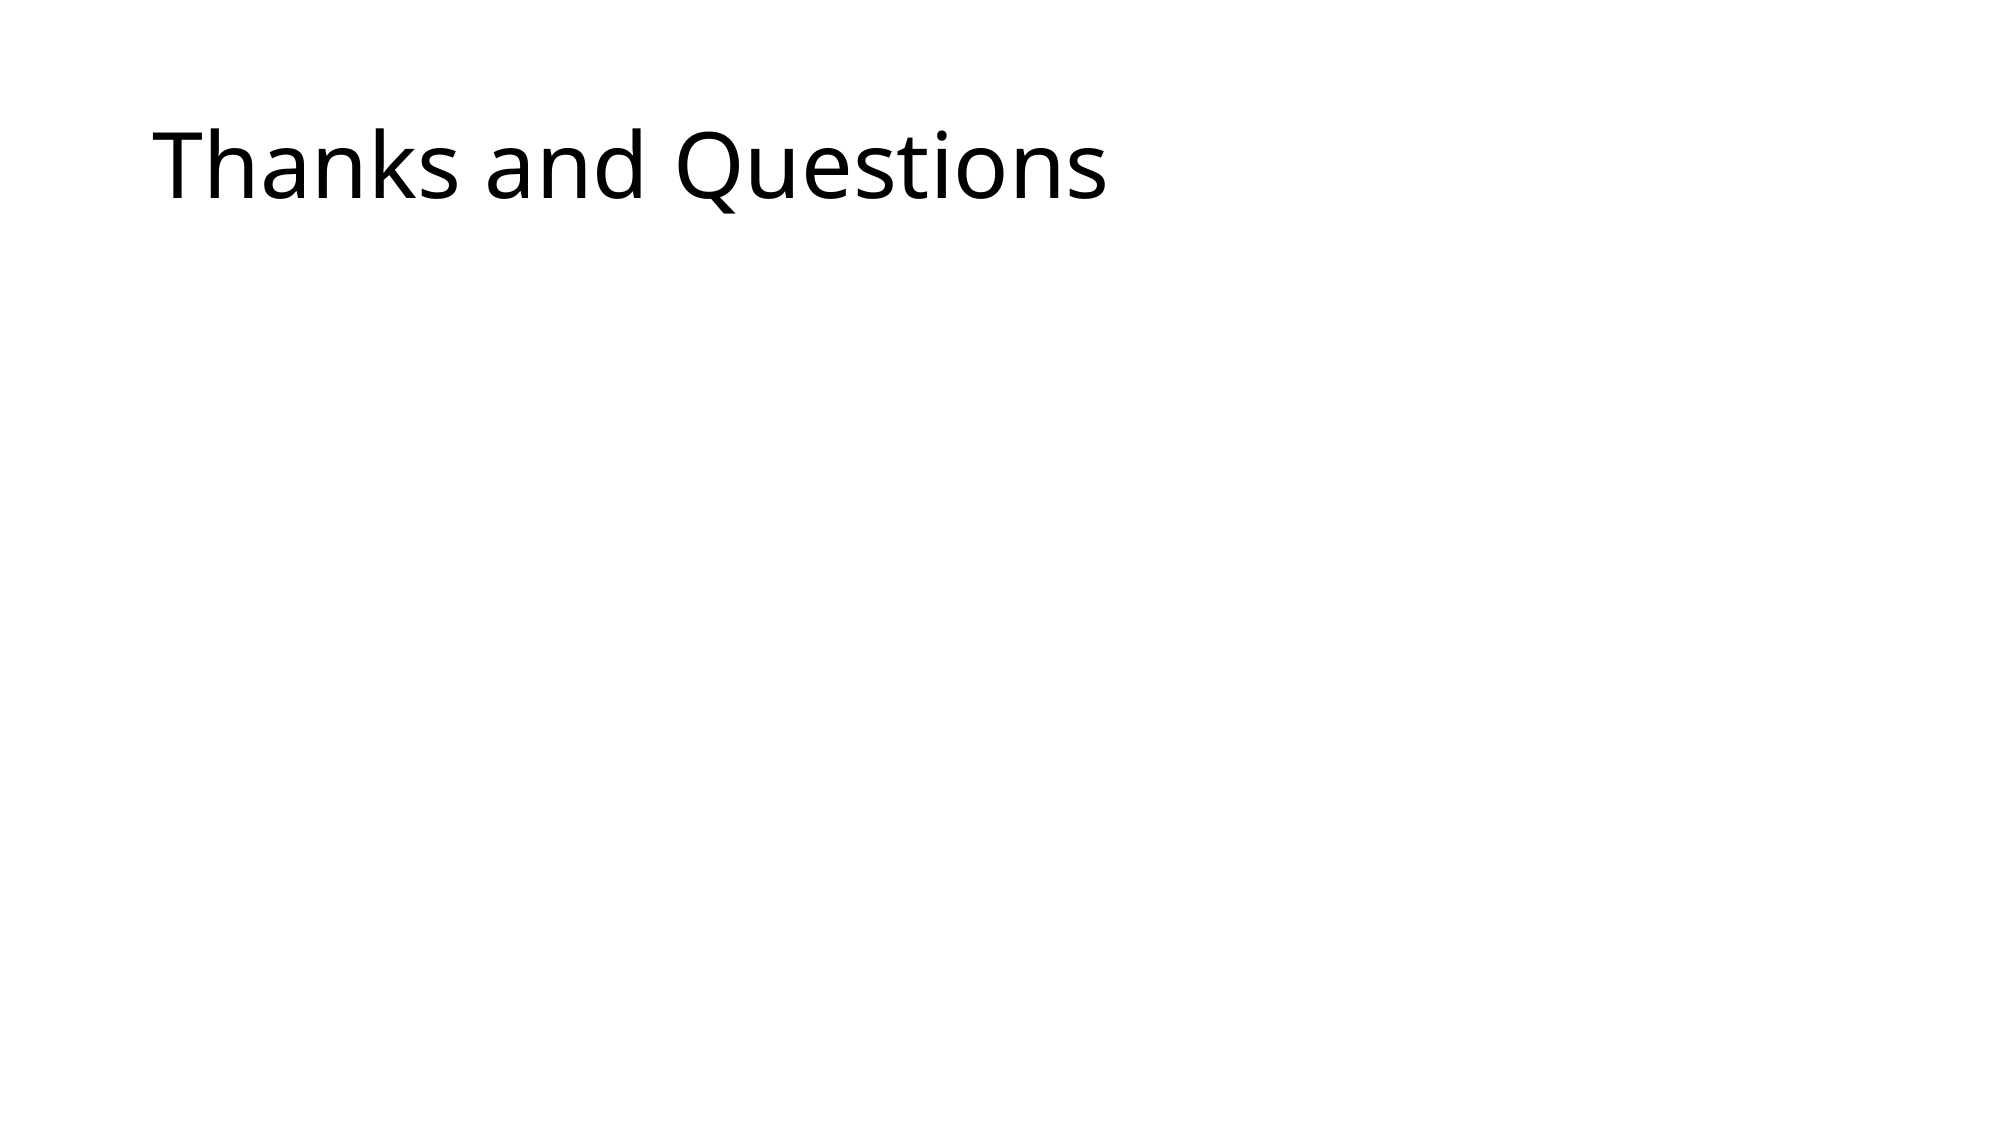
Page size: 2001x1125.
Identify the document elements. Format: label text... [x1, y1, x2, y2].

title Thanks and Questions [137, 59, 1863, 278]
